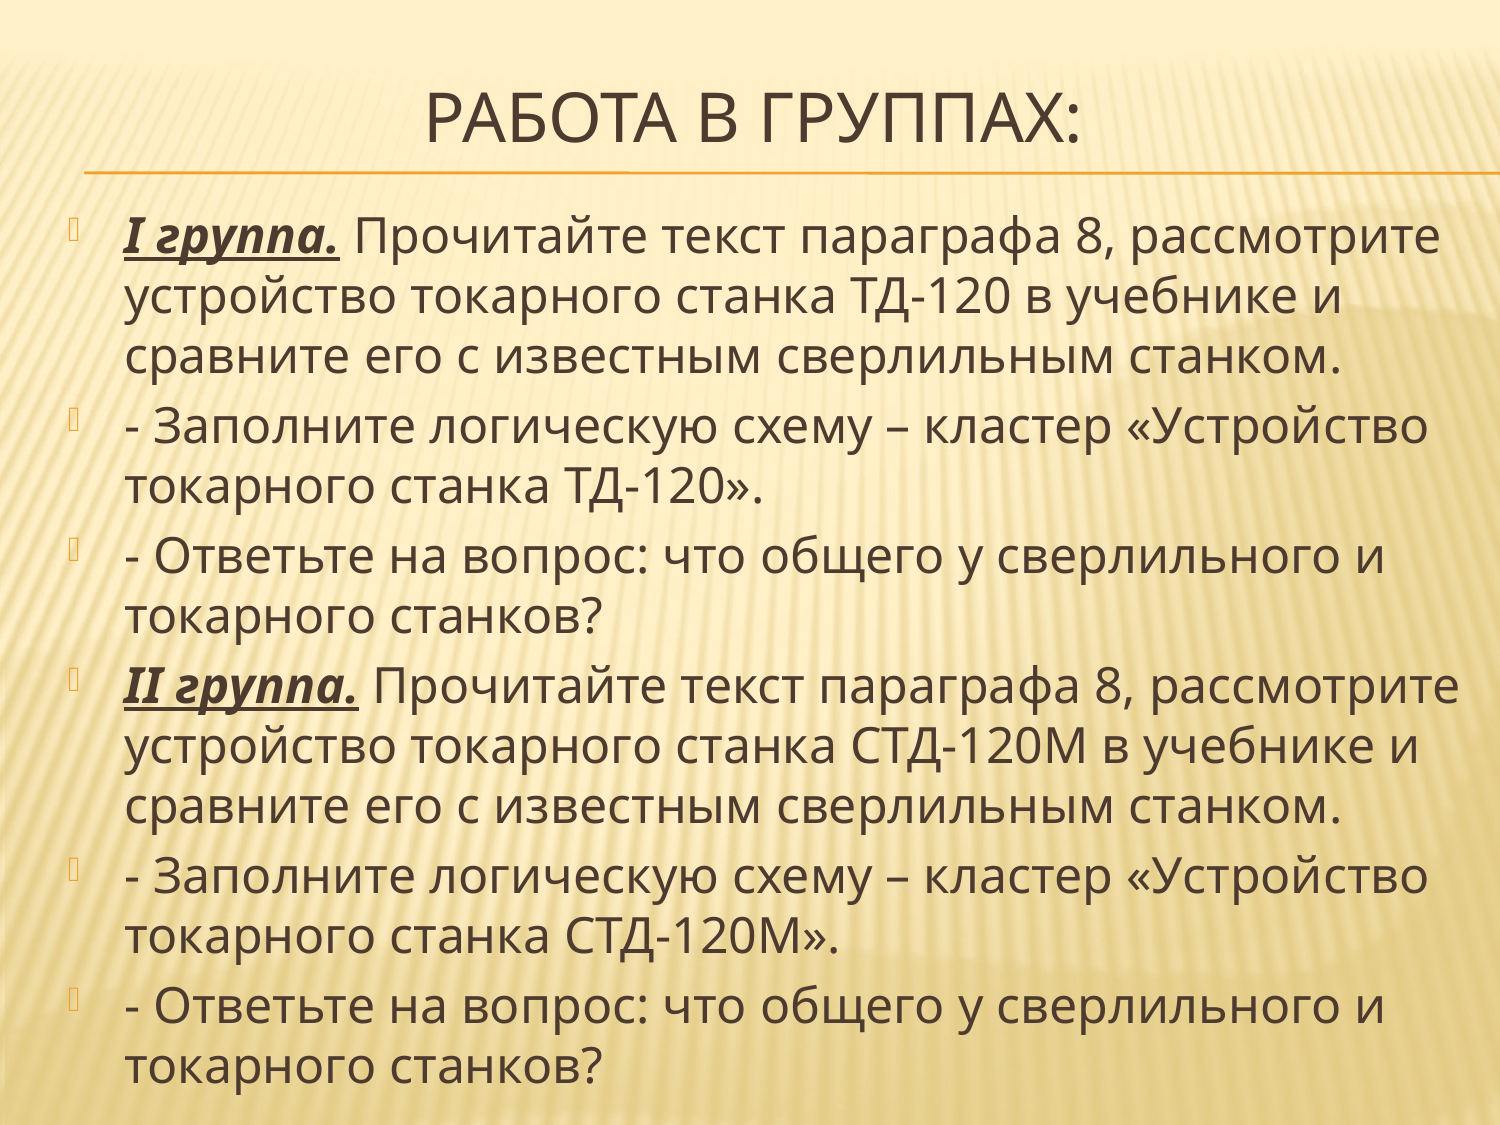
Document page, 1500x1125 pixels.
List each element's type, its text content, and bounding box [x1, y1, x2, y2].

list I группа. Прочитайте текст параграфа 8, рассмотрите устройство токарного станка ТД-120 в учебнике и сравните его с известным сверлильным станком. - Заполните логическую схему – кластер «Устройство токарного станка ТД-120». - Ответьте на вопрос: что общего у сверлильного и токарного станков? II группа. Прочитайте текст параграфа 8, рассмотрите устройство токарного станка СТД-120М в учебнике и сравните его с известным сверлильным станком. - Заполните логическую схему – кластер «Устройство токарного станка СТД-120М». - Ответьте на вопрос: что общего у сверлильного и токарного станков? [53, 196, 1479, 1094]
title Работа в группах: [41, 66, 1467, 164]
